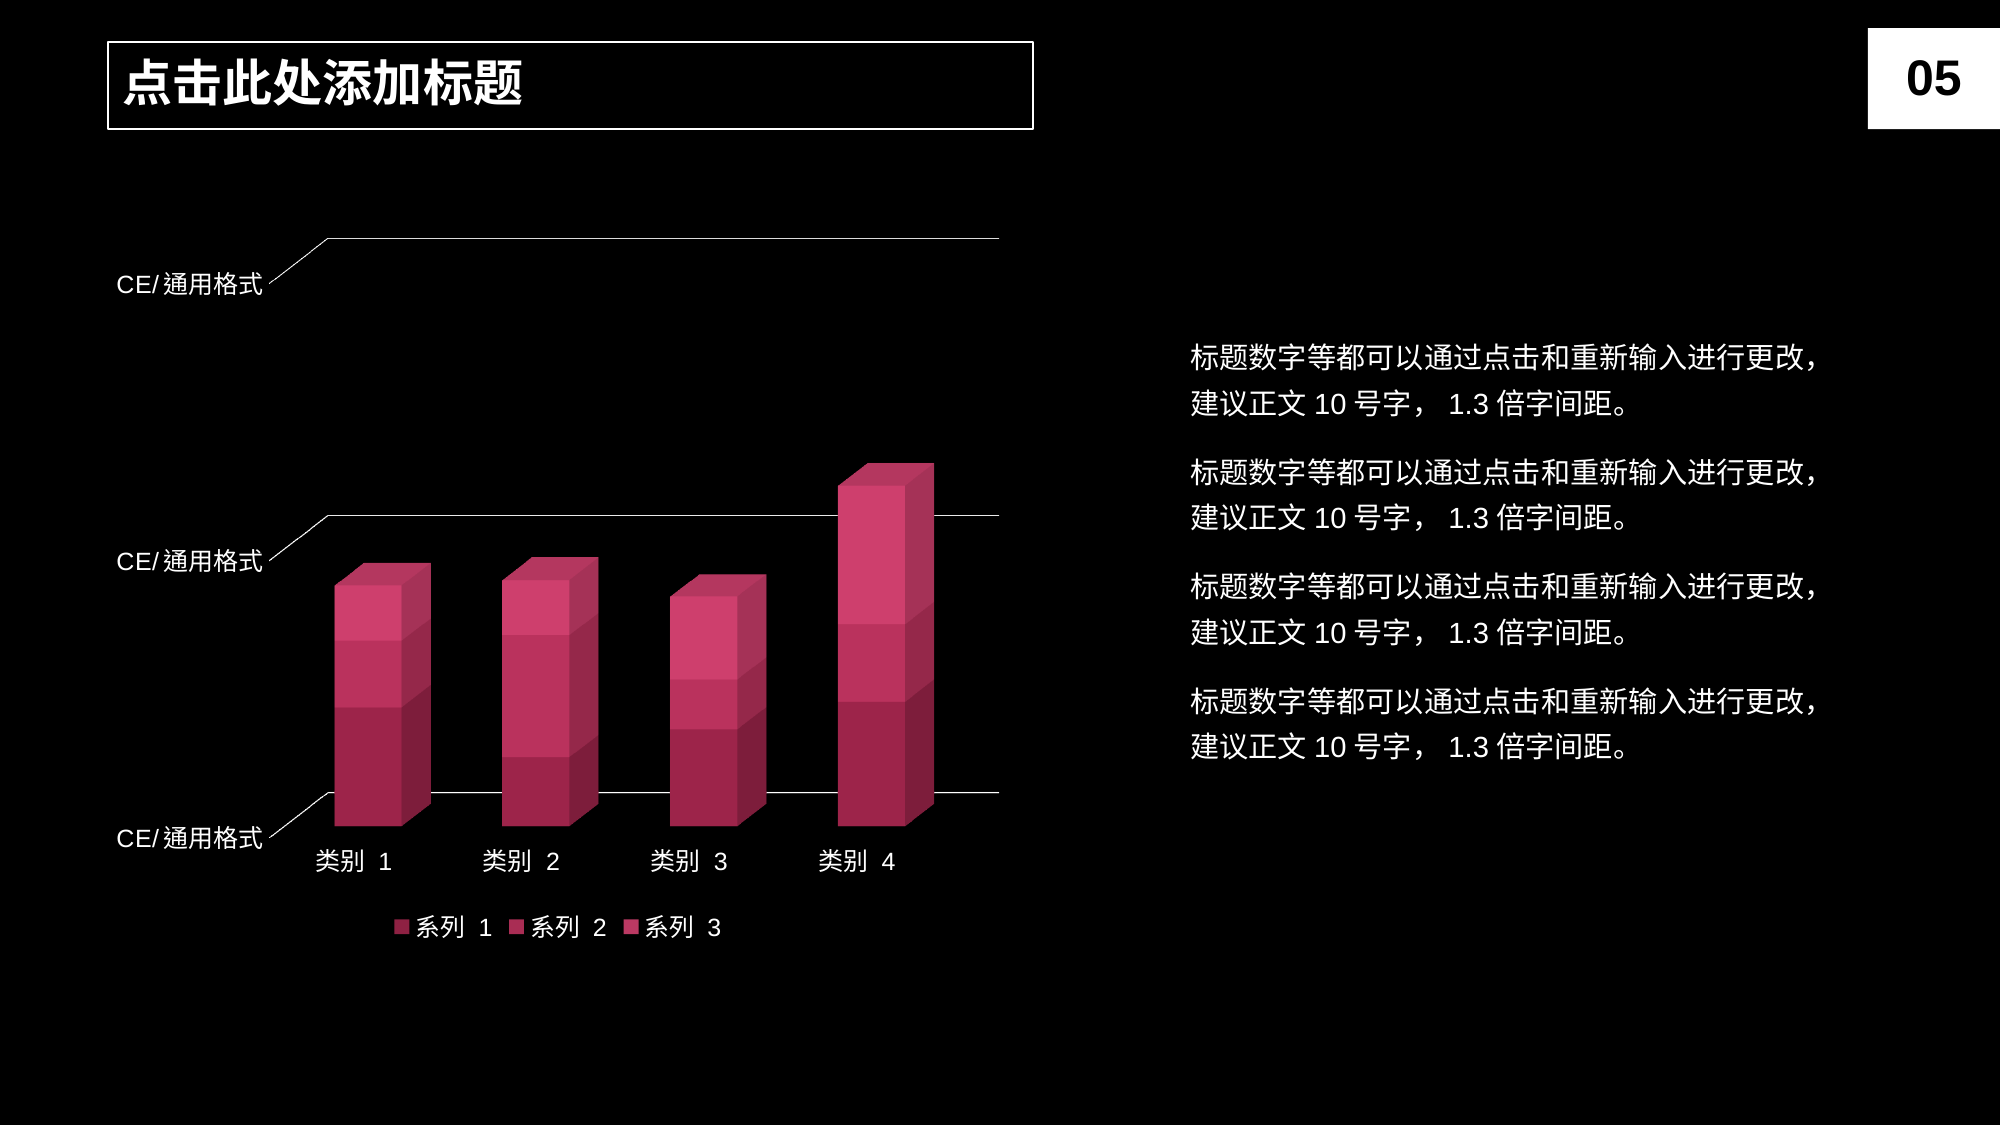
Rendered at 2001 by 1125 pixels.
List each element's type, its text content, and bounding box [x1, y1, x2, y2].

text_box 标题数字等都可以通过点击和重新输入进行更改，建议正文10号字，1.3倍字间距。 [1175, 550, 1868, 657]
text_box 标题数字等都可以通过点击和重新输入进行更改，建议正文10号字，1.3倍字间距。 [1175, 321, 1868, 428]
list 05 [1867, 28, 2000, 130]
list 点击此处添加标题 [107, 41, 1034, 130]
text_box 标题数字等都可以通过点击和重新输入进行更改，建议正文10号字，1.3倍字间距。 [1175, 665, 1868, 771]
text_box 标题数字等都可以通过点击和重新输入进行更改，建议正文10号字，1.3倍字间距。 [1175, 436, 1868, 542]
chart [87, 224, 1029, 950]
